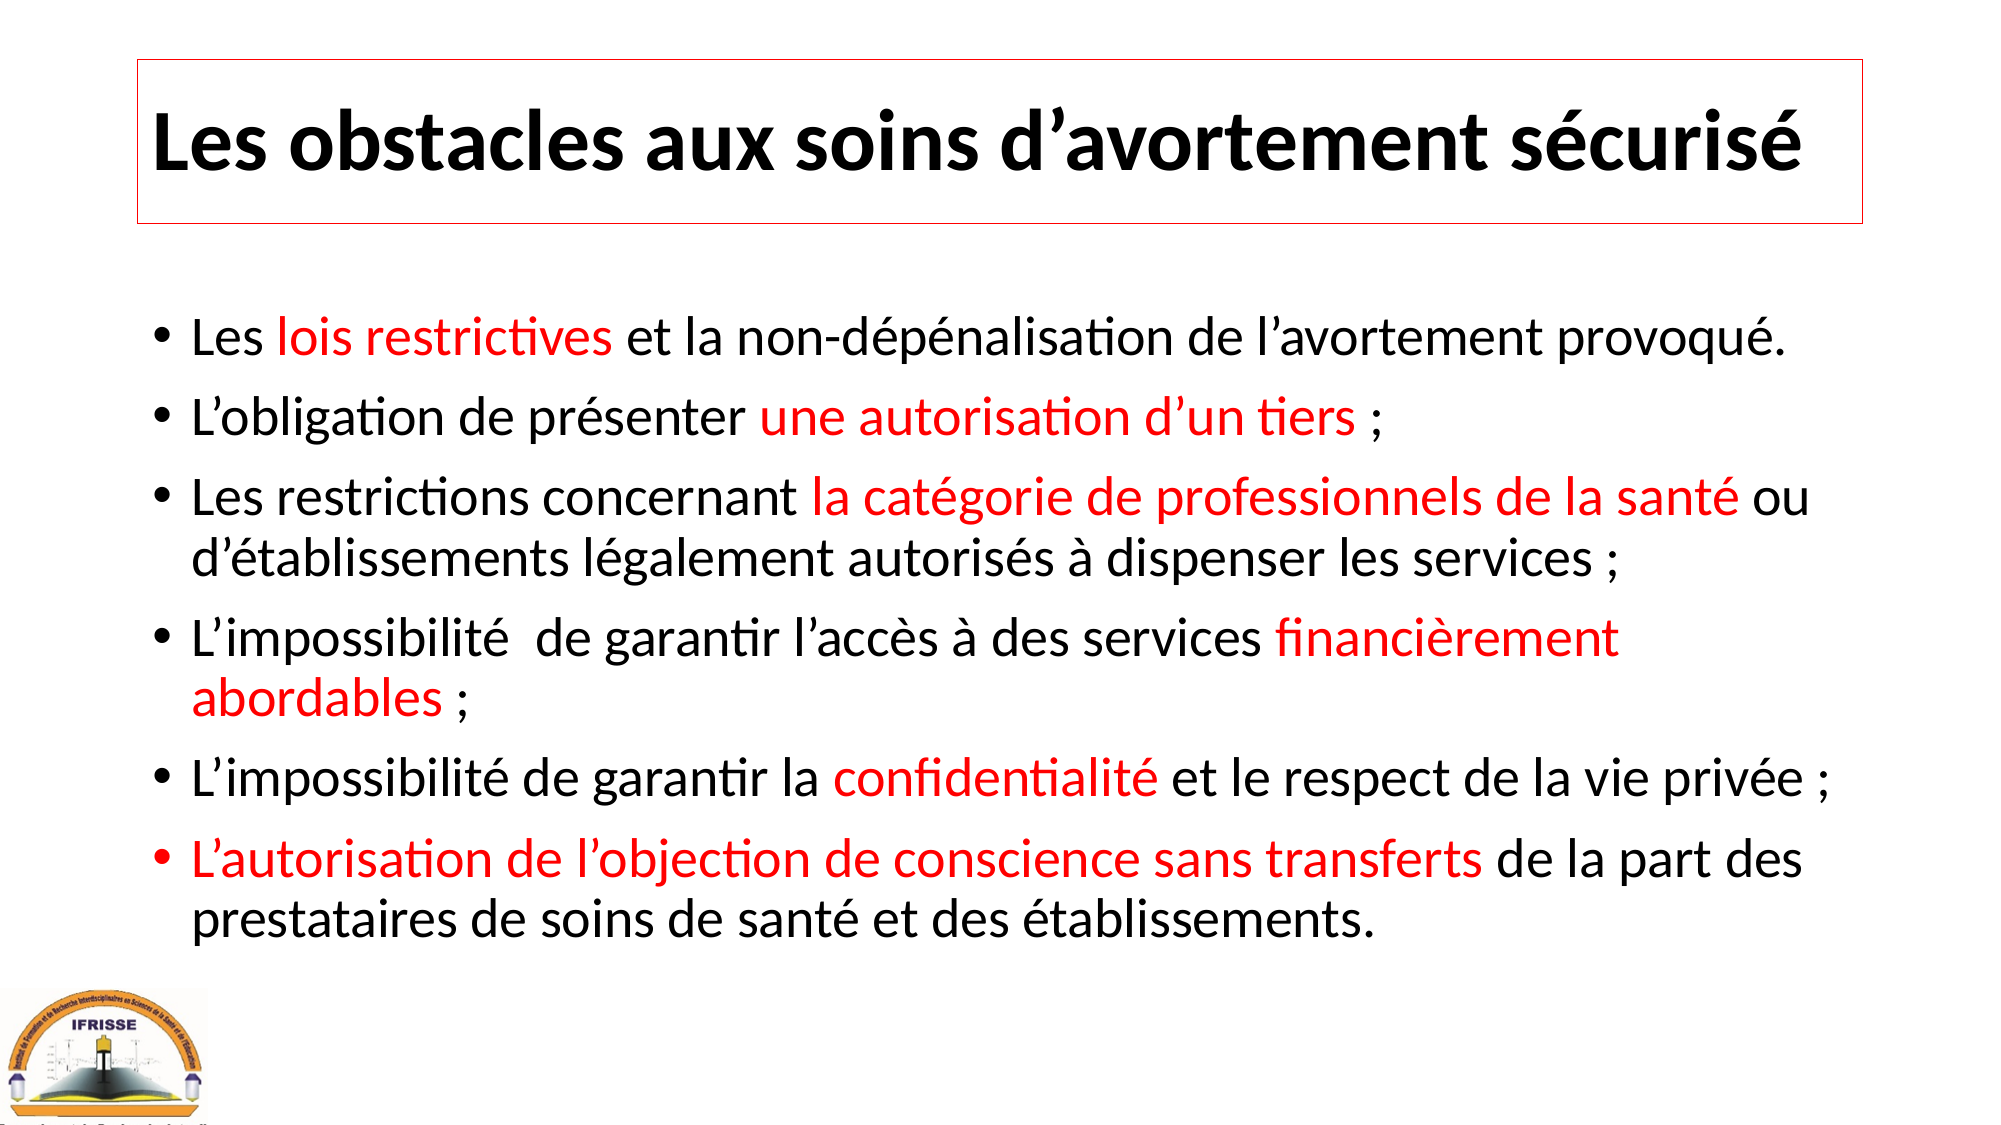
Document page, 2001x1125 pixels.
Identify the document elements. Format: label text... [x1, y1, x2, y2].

picture [0, 988, 208, 1125]
list Les lois restrictives et la non-dépénalisation de l’avortement provoqué. L’obligation de présenter une autorisation d’un tiers ; Les restrictions concernant la catégorie de professionnels de la santé ou d’établissements légalement autorisés à dispenser les services ; L’impossibilité de garantir l’accès à des services financièrement abordables ; L’impossibilité de garantir la confidentialité et le respect de la vie privée ; L’autorisation de l’objection de conscience sans transferts de la part des prestataires de soins de santé et des établissements. [137, 299, 1863, 1014]
title Les obstacles aux soins d’avortement sécurisé [137, 59, 1863, 224]
